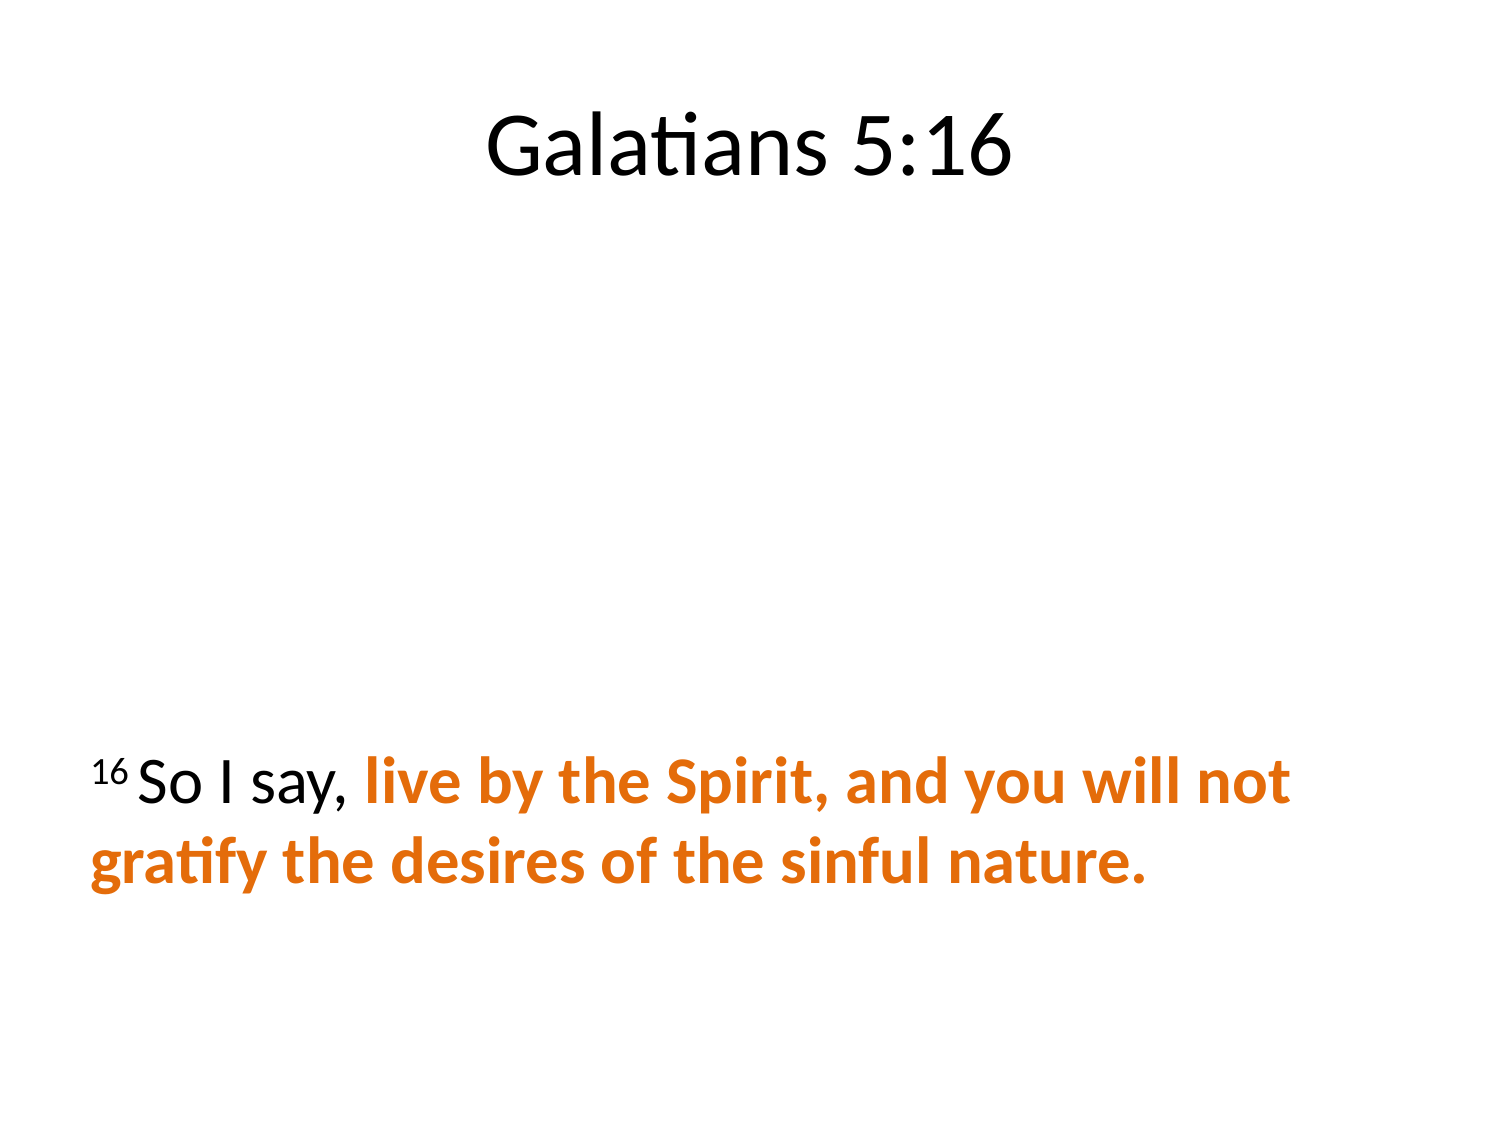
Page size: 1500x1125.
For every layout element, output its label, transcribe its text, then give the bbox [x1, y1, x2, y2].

title Galatians 5:16 [75, 45, 1425, 233]
list 16 So I say, live by the Spirit, and you will not gratify the desires of the sinful nature. [75, 262, 1425, 1005]
